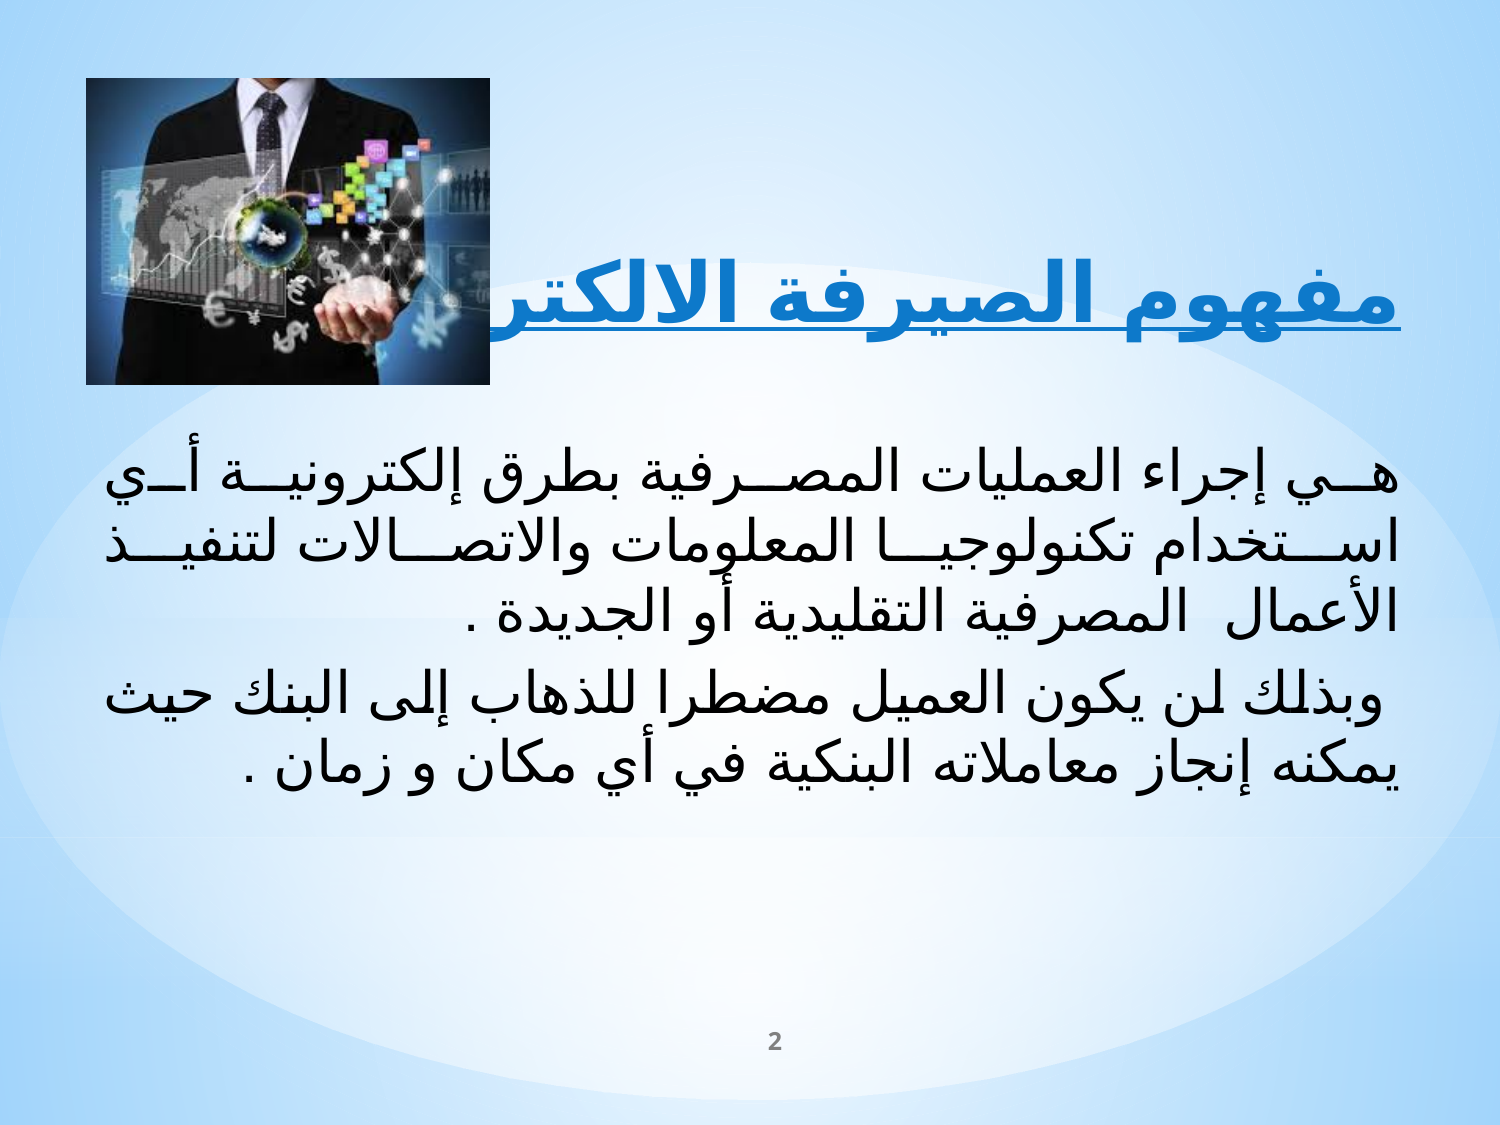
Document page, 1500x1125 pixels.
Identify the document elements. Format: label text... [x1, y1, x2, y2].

slide_number 2 [624, 1012, 925, 1073]
text_box مفهوم الصيرفة الالكترونية : هي إجراء العمليات المصرفية بطرق إلكترونية أي استخدام تكنولوجيا المعلومات والاتصالات لتنفيذ الأعمال المصرفية التقليدية أو الجديدة . وبذلك لن يكون العميل مضطرا للذهاب إلى البنك حيث يمكنه إنجاز معاملاته البنكية في أي مكان و زمان . [88, 231, 1417, 988]
picture [86, 78, 490, 386]
